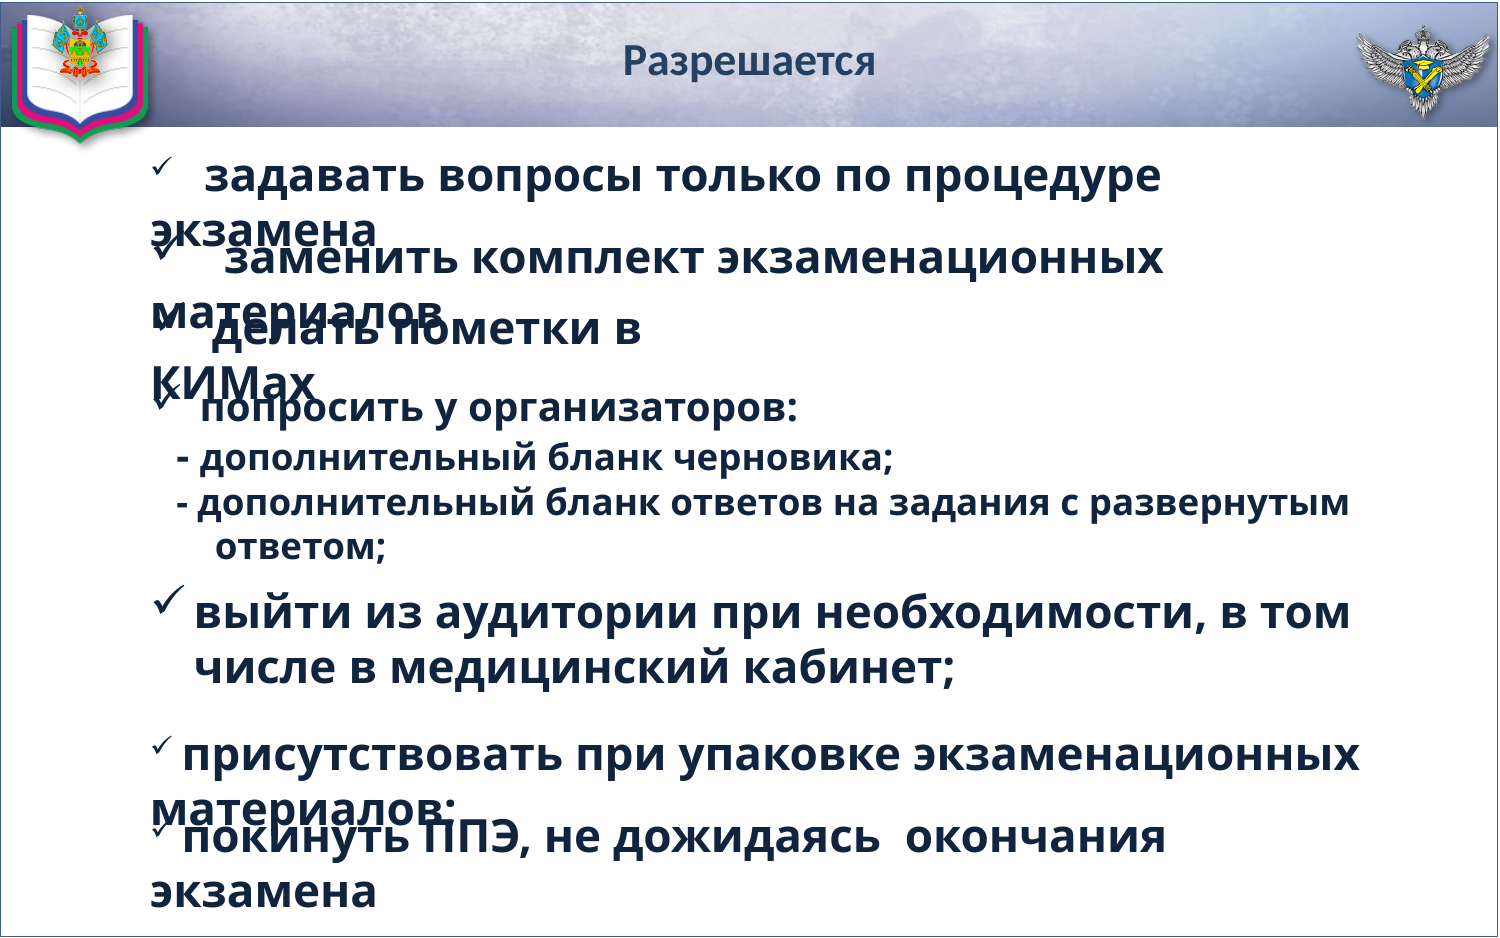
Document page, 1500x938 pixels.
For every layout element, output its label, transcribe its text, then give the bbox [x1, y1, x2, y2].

title Разрешается [147, 0, 1352, 115]
text_box присутствовать при упаковке экзаменационных материалов; [135, 716, 1412, 842]
picture [1, 3, 1497, 144]
text_box выйти из аудитории при необходимости, в том числе в медицинский кабинет; [135, 575, 1376, 700]
text_box задавать вопросы только по процедуре экзамена [135, 138, 1376, 263]
text_box покинуть ППЭ, не дожидаясь окончания экзамена [135, 842, 1248, 925]
text_box заменить комплект экзаменационных материалов [135, 220, 1270, 346]
text_box делать пометки в КИМах [135, 291, 736, 417]
text_box попросить у организаторов: - дополнительный бланк черновика; - дополнительный бланк ответов на задания с развернутым ответом; [135, 374, 1483, 575]
